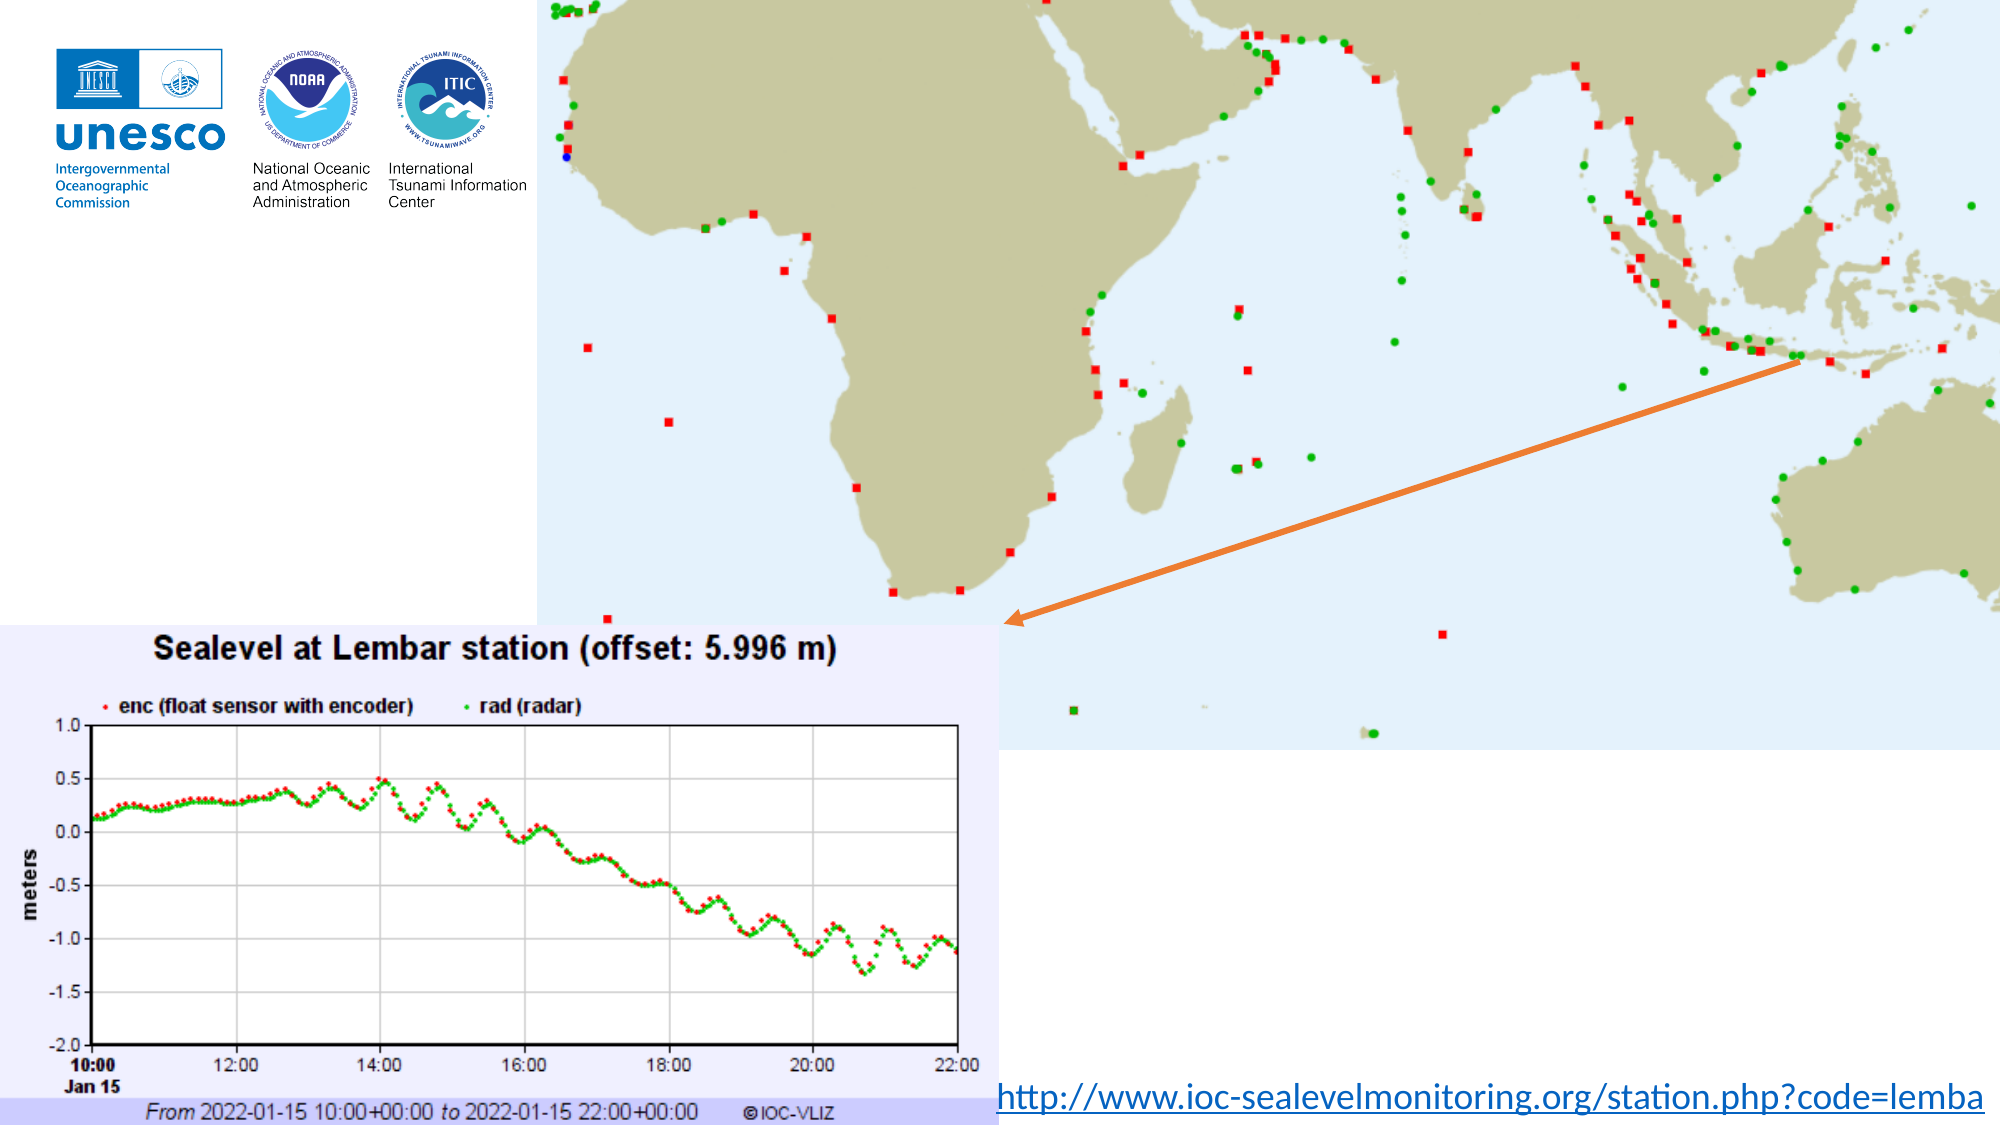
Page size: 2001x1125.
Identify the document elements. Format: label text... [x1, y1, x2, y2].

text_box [1003, 361, 1800, 624]
picture [43, 35, 527, 221]
text_box http://www.ioc-sealevelmonitoring.org/station.php?code=lemba [999, 1064, 2000, 1125]
picture [0, 0, 2000, 1125]
